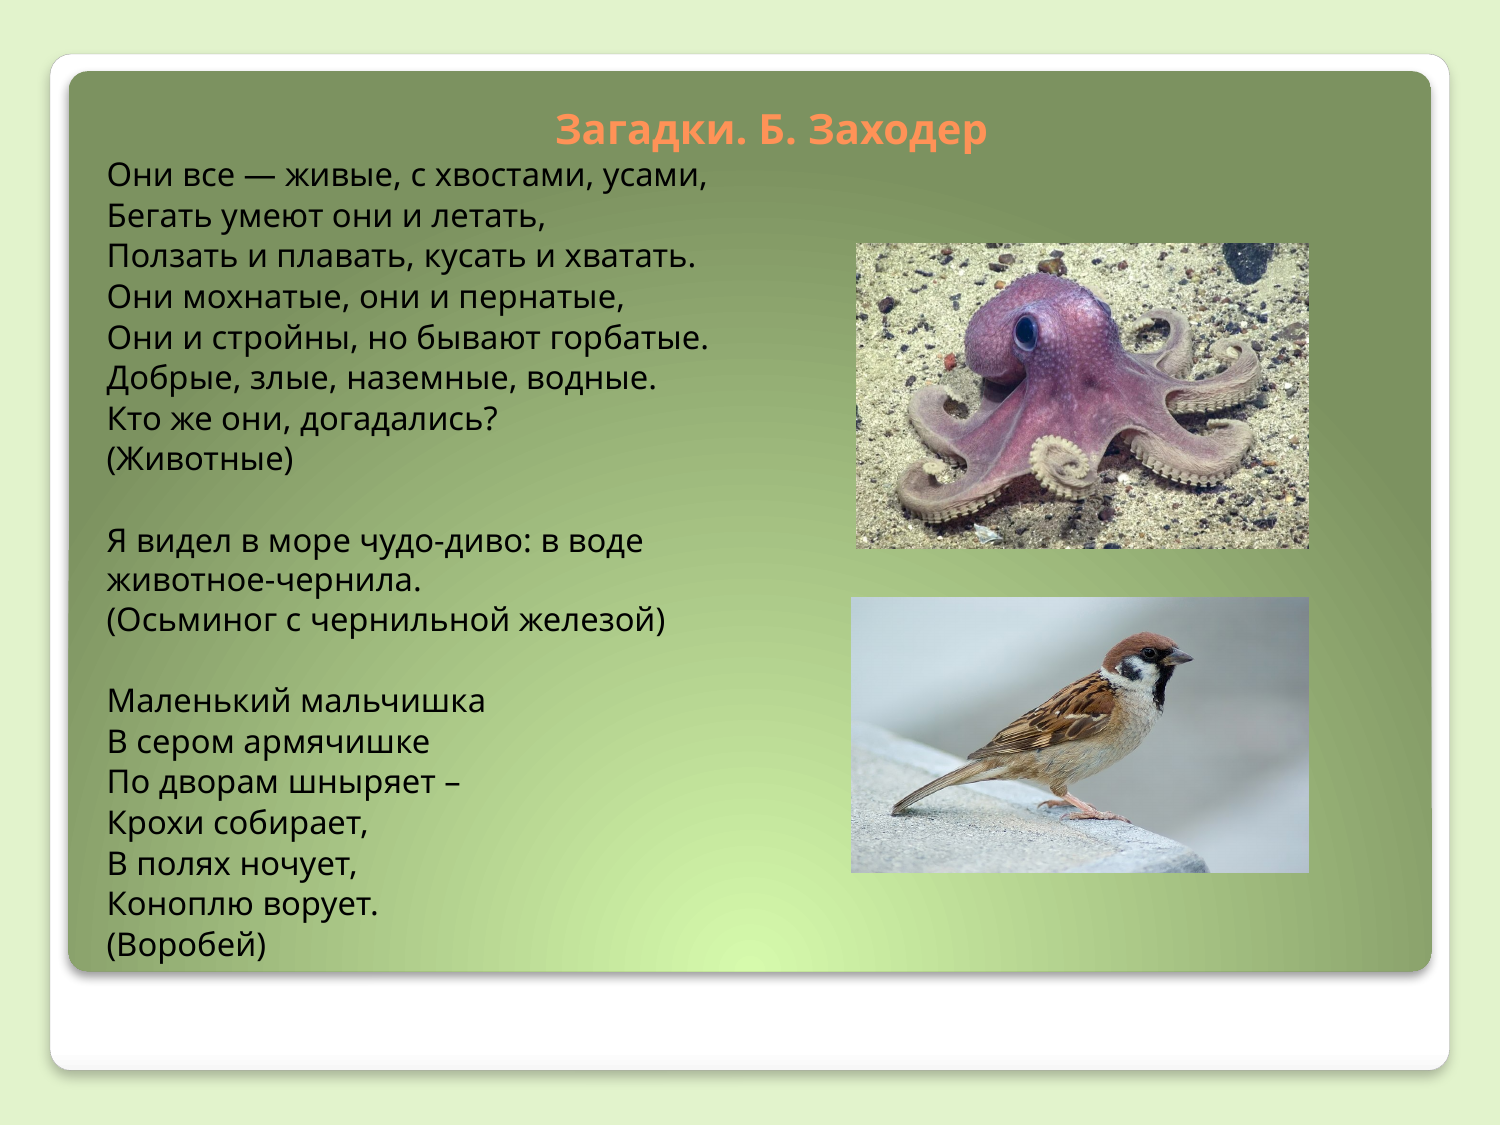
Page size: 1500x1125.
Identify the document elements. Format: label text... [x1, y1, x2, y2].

title Загадки. Б. Заходер [100, 79, 1443, 161]
list Они все — живые, с хвостами, усами, Бегать умеют они и летать, Ползать и плавать, кусать и хватать. Они мохнатые, они и пернатые, Они и стройны, но бывают горбатые. Добрые, злые, наземные, водные. Кто же они, догадались? (Животные) Я видел в море чудо-диво: в воде животное-чернила. (Осьминог с чернильной железой) Маленький мальчишка В сером армячишке По дворам шныряет – Крохи собирает, В полях ночует, Коноплю ворует. (Воробей) [76, 139, 828, 975]
picture [851, 597, 1309, 873]
picture [856, 243, 1309, 550]
